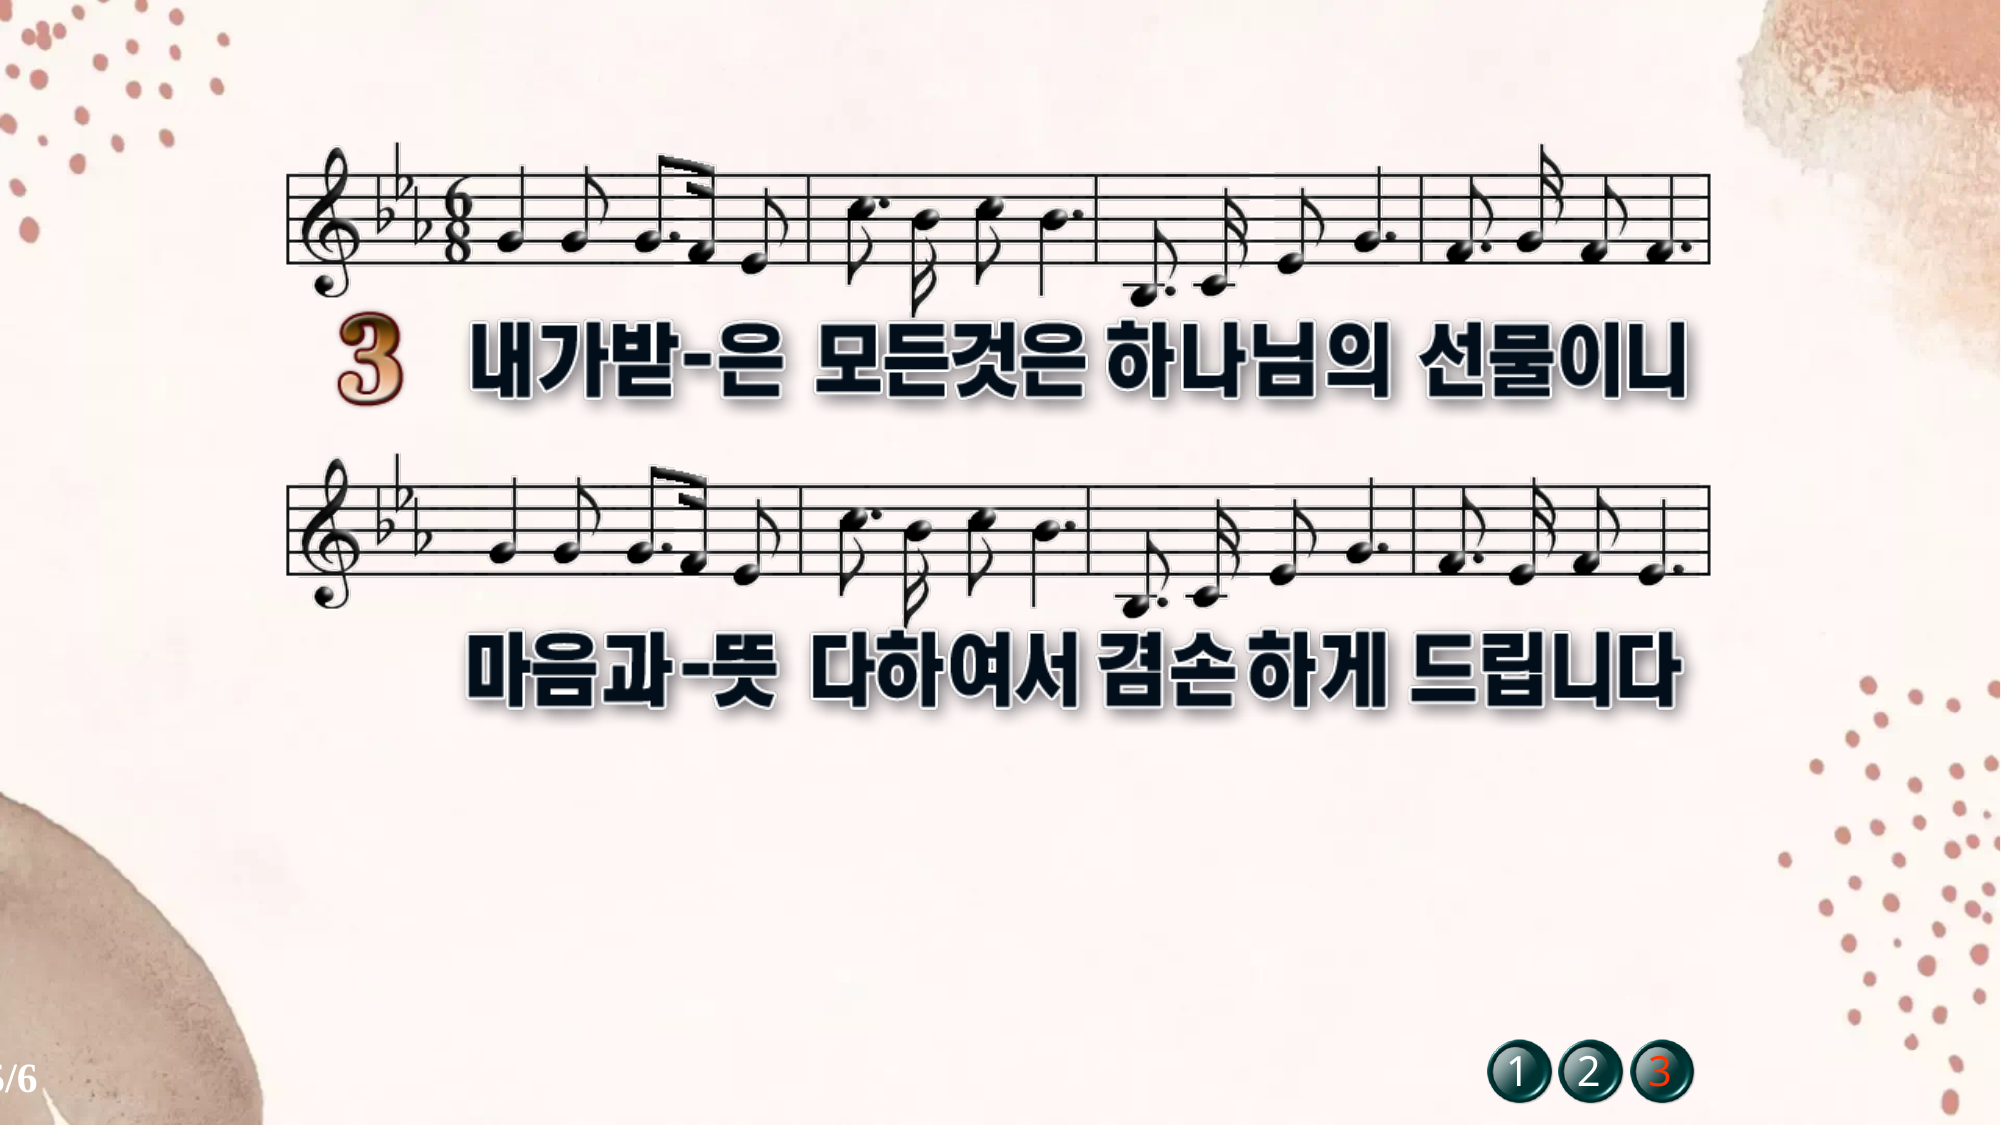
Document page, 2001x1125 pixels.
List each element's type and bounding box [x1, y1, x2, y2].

text_box [1484, 1035, 1555, 1106]
text_box [1555, 1035, 1626, 1106]
text_box [1627, 1035, 1697, 1106]
picture [0, 0, 2001, 1125]
